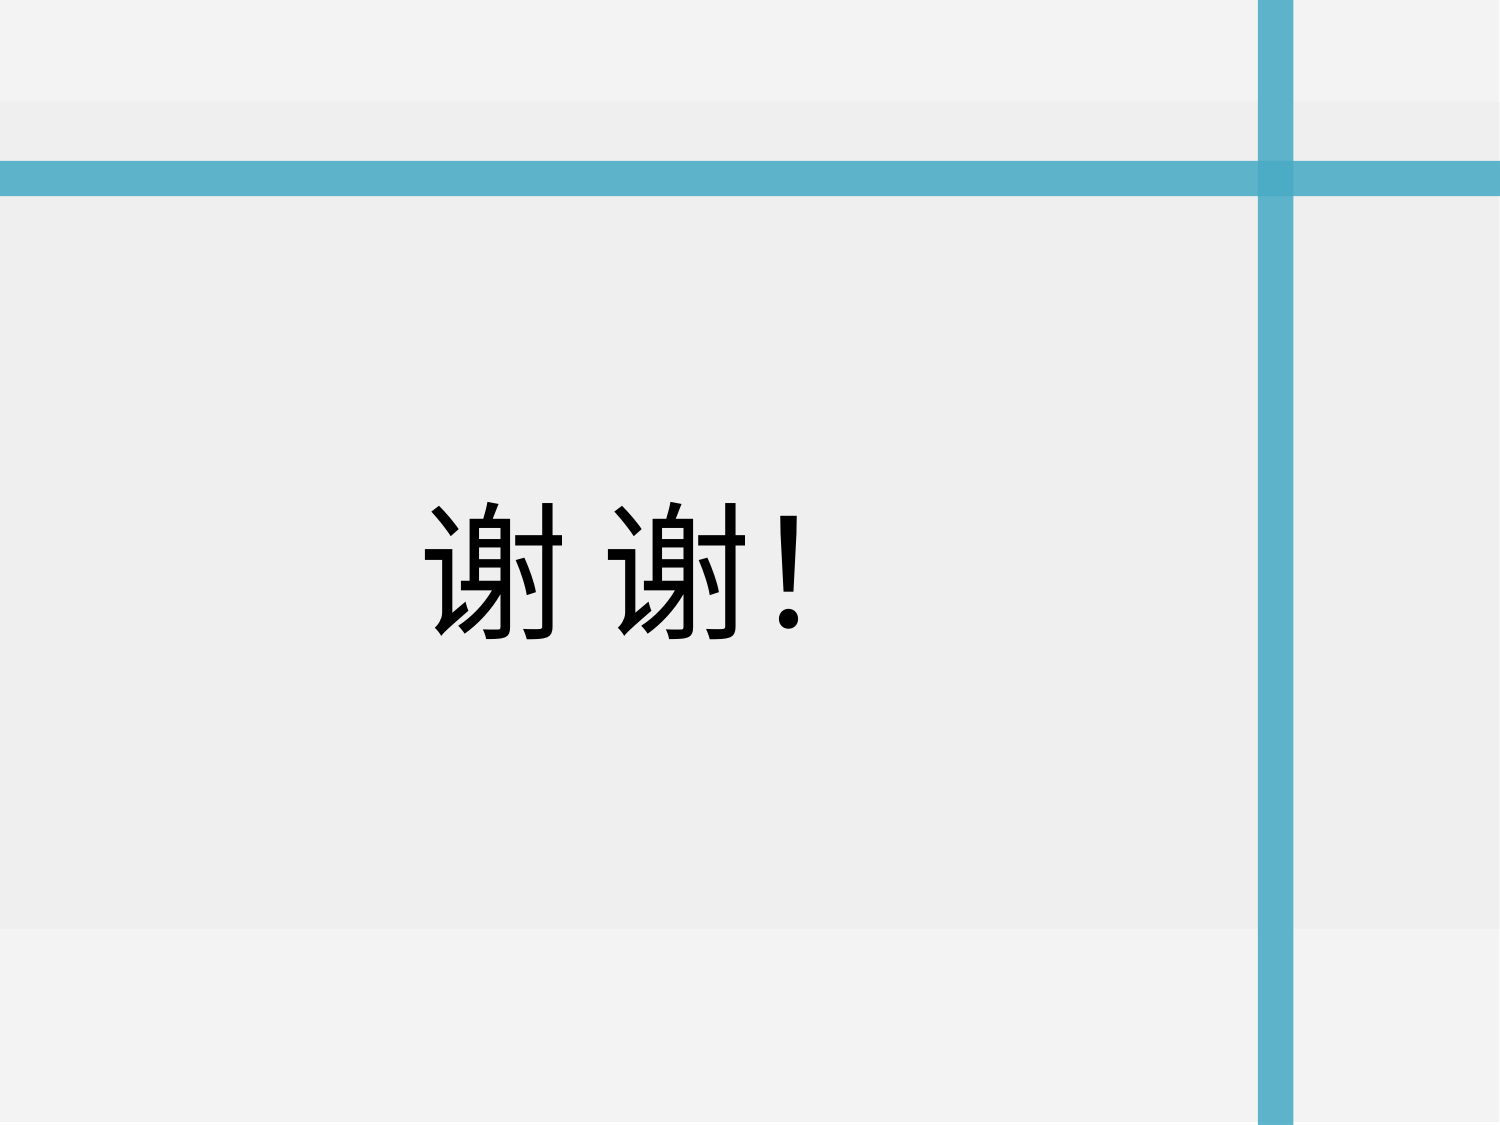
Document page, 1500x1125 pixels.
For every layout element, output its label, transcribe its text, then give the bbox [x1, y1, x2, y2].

text_box 谢 谢！ [403, 471, 917, 667]
text_box [0, 159, 1256, 198]
text_box [1256, 0, 1296, 1125]
text_box [1296, 159, 1500, 198]
